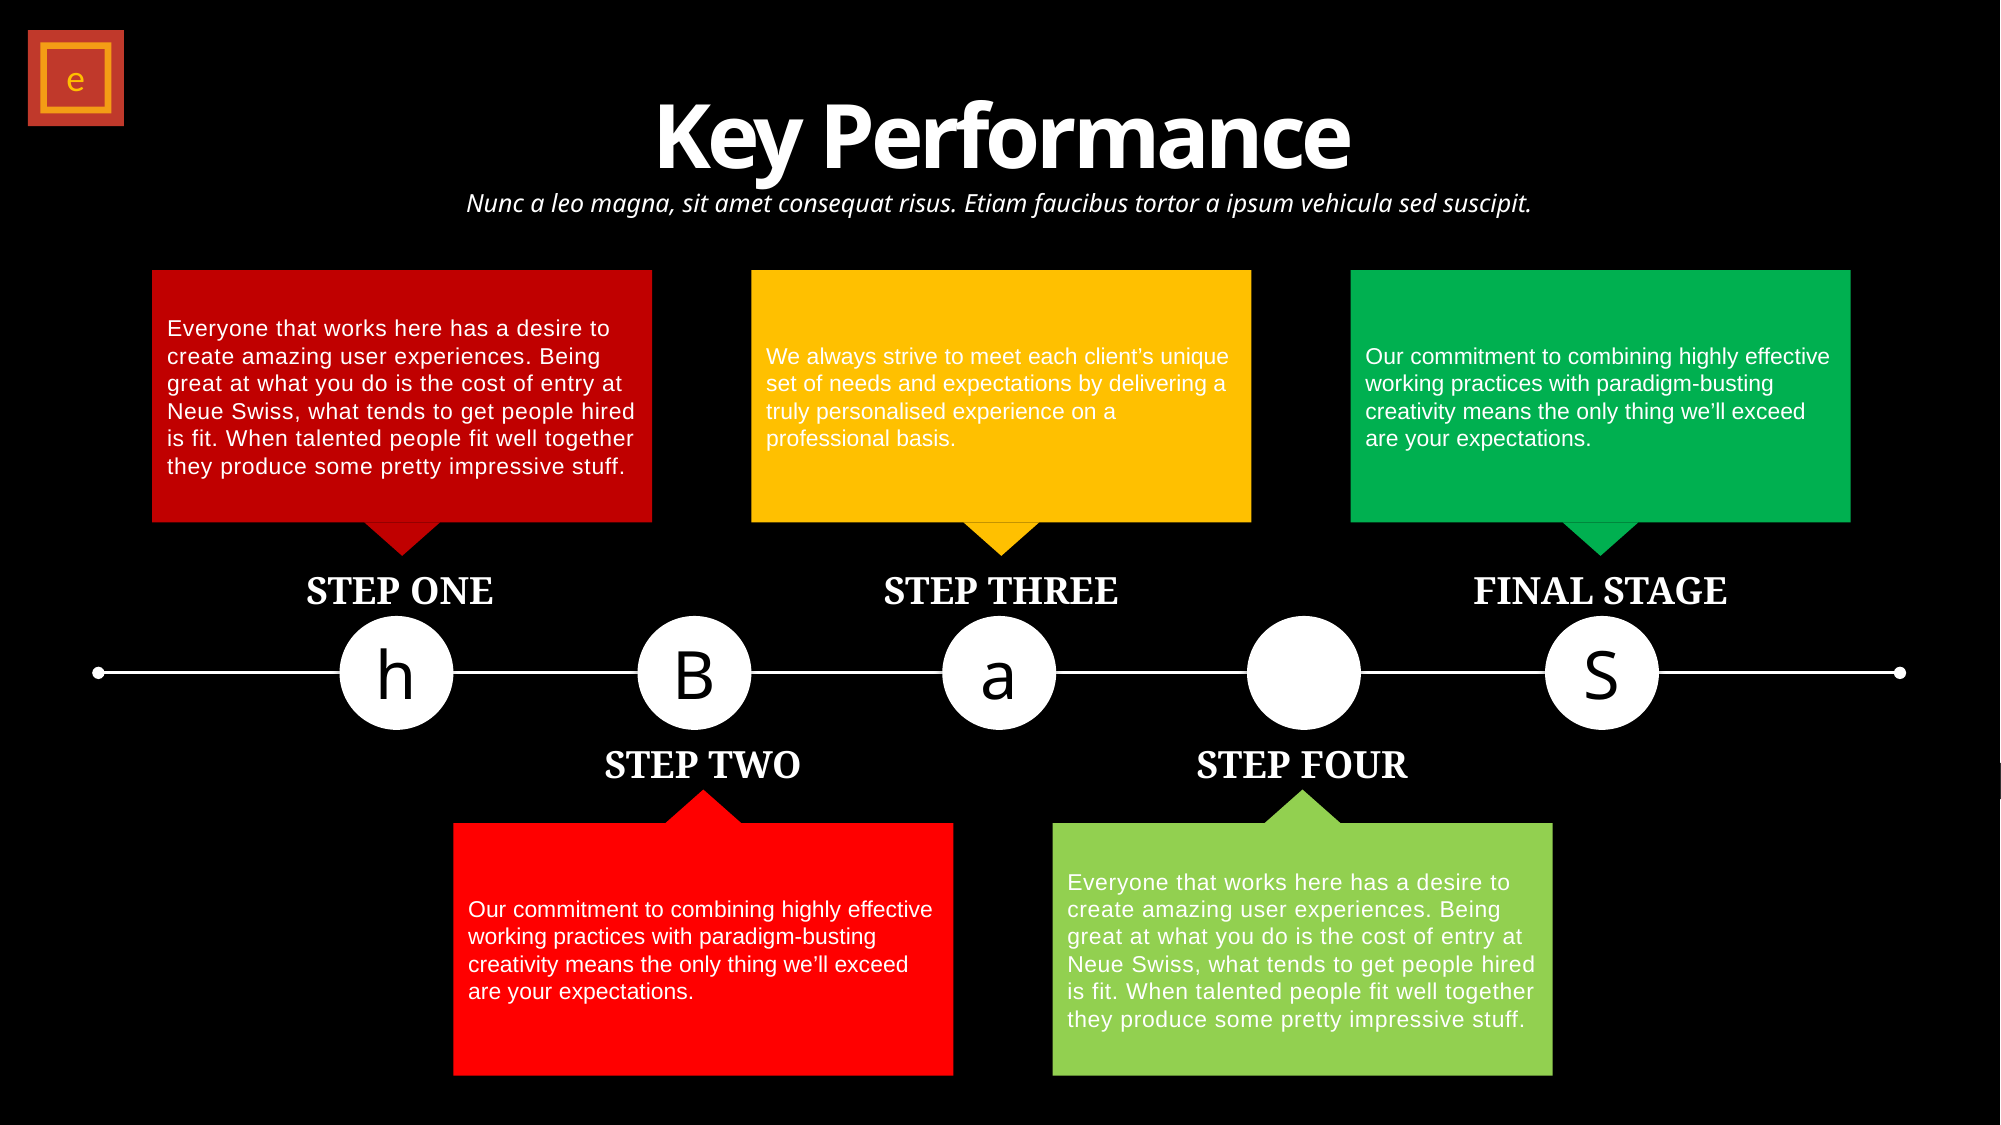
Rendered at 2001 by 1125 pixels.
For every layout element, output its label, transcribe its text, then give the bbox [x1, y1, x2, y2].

text_box STEP TWO [589, 733, 817, 789]
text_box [1052, 789, 1553, 1076]
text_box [152, 269, 653, 556]
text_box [1350, 269, 1851, 556]
text_box Nunc a leo magna, sit amet consequat risus. Etiam faucibus tortor a ipsum vehicula sed suscipit. [123, 182, 1884, 223]
text_box STEP ONE [291, 559, 509, 620]
text_box a [941, 620, 1058, 672]
text_box Key Performance [642, 74, 1365, 182]
text_box B [636, 614, 753, 672]
text_box E [1246, 614, 1362, 672]
text_box S [1544, 673, 1661, 731]
text_box FINAL STAGE [1458, 559, 1743, 620]
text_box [751, 269, 1252, 556]
text_box B [636, 673, 753, 731]
text_box h [338, 620, 455, 672]
text_box E [1245, 673, 1362, 731]
text_box STEP FOUR [1181, 733, 1423, 789]
text_box h [338, 673, 455, 731]
text_box STEP THREE [869, 559, 1134, 620]
text_box a [941, 673, 1058, 731]
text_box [453, 789, 954, 1076]
text_box S [1544, 620, 1660, 672]
